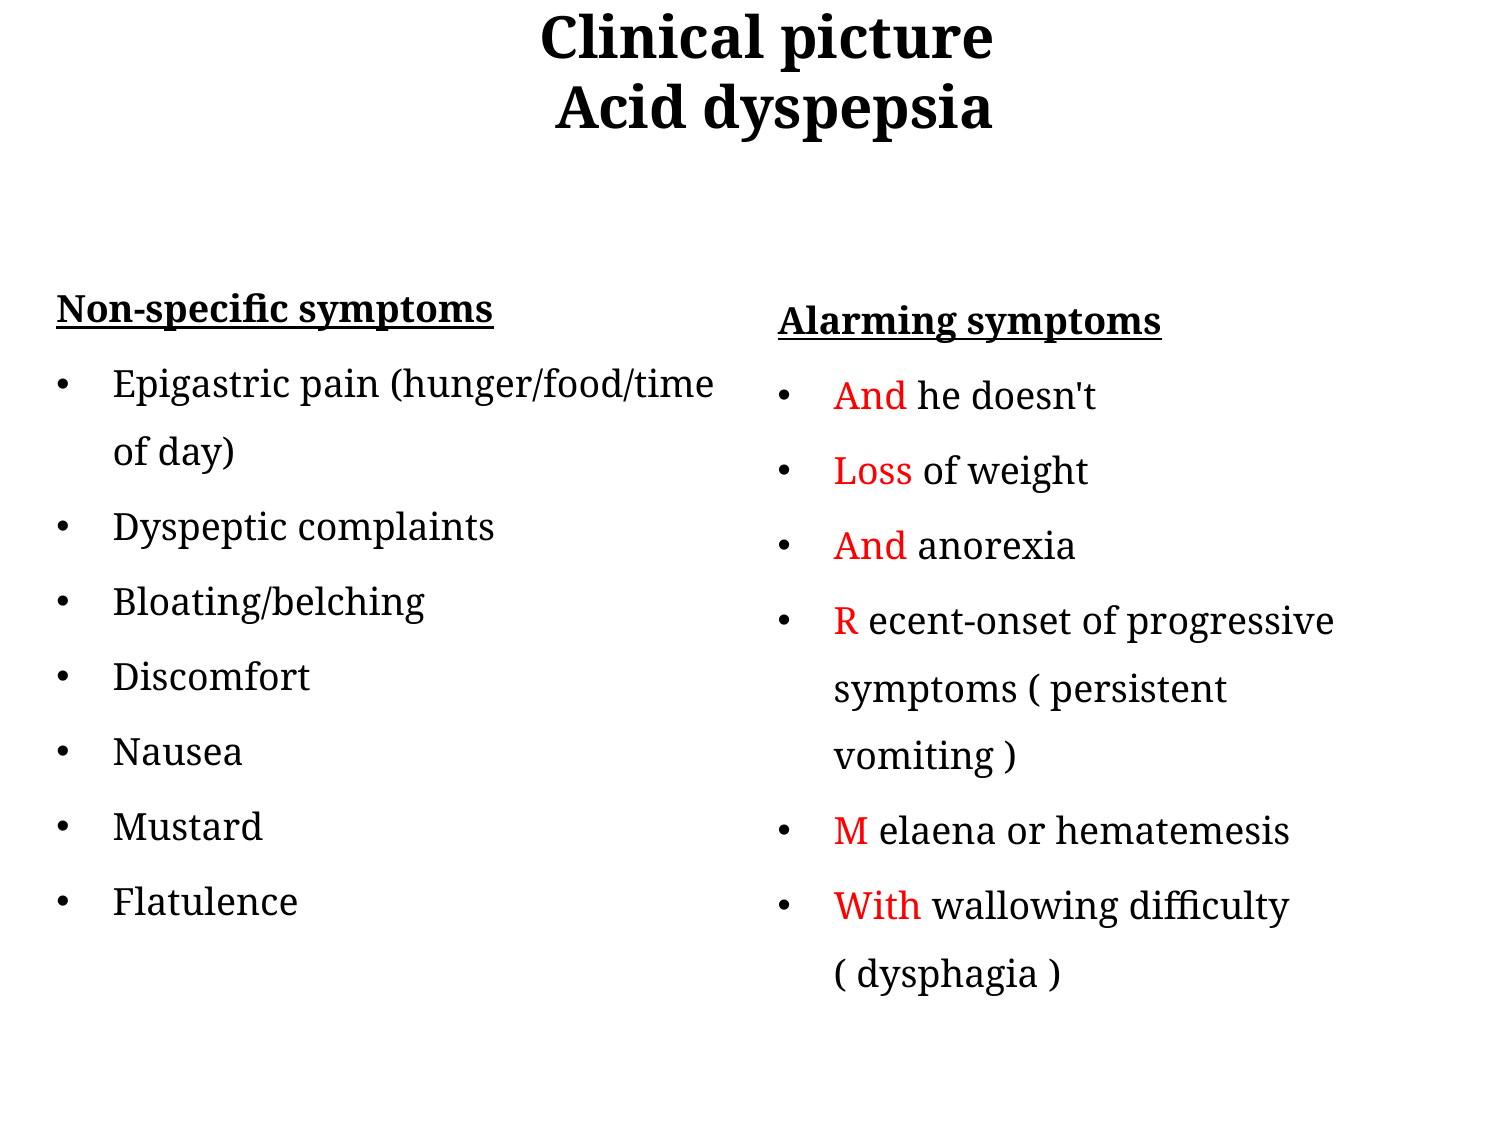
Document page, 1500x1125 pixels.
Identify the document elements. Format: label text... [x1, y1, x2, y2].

list Alarming symptoms And he doesn't Loss of weight And anorexia R ecent-onset of progressive symptoms ( persistent vomiting ) M elaena or hematemesis With wallowing difficulty ( dysphagia ) [762, 267, 1425, 1043]
list Non-specific symptoms Epigastric pain (hunger/food/time of day) Dyspeptic complaints Bloating/belching Discomfort Nausea Mustard Flatulence [41, 255, 738, 1043]
title Clinical picture Acid dyspepsia [99, 24, 1450, 115]
